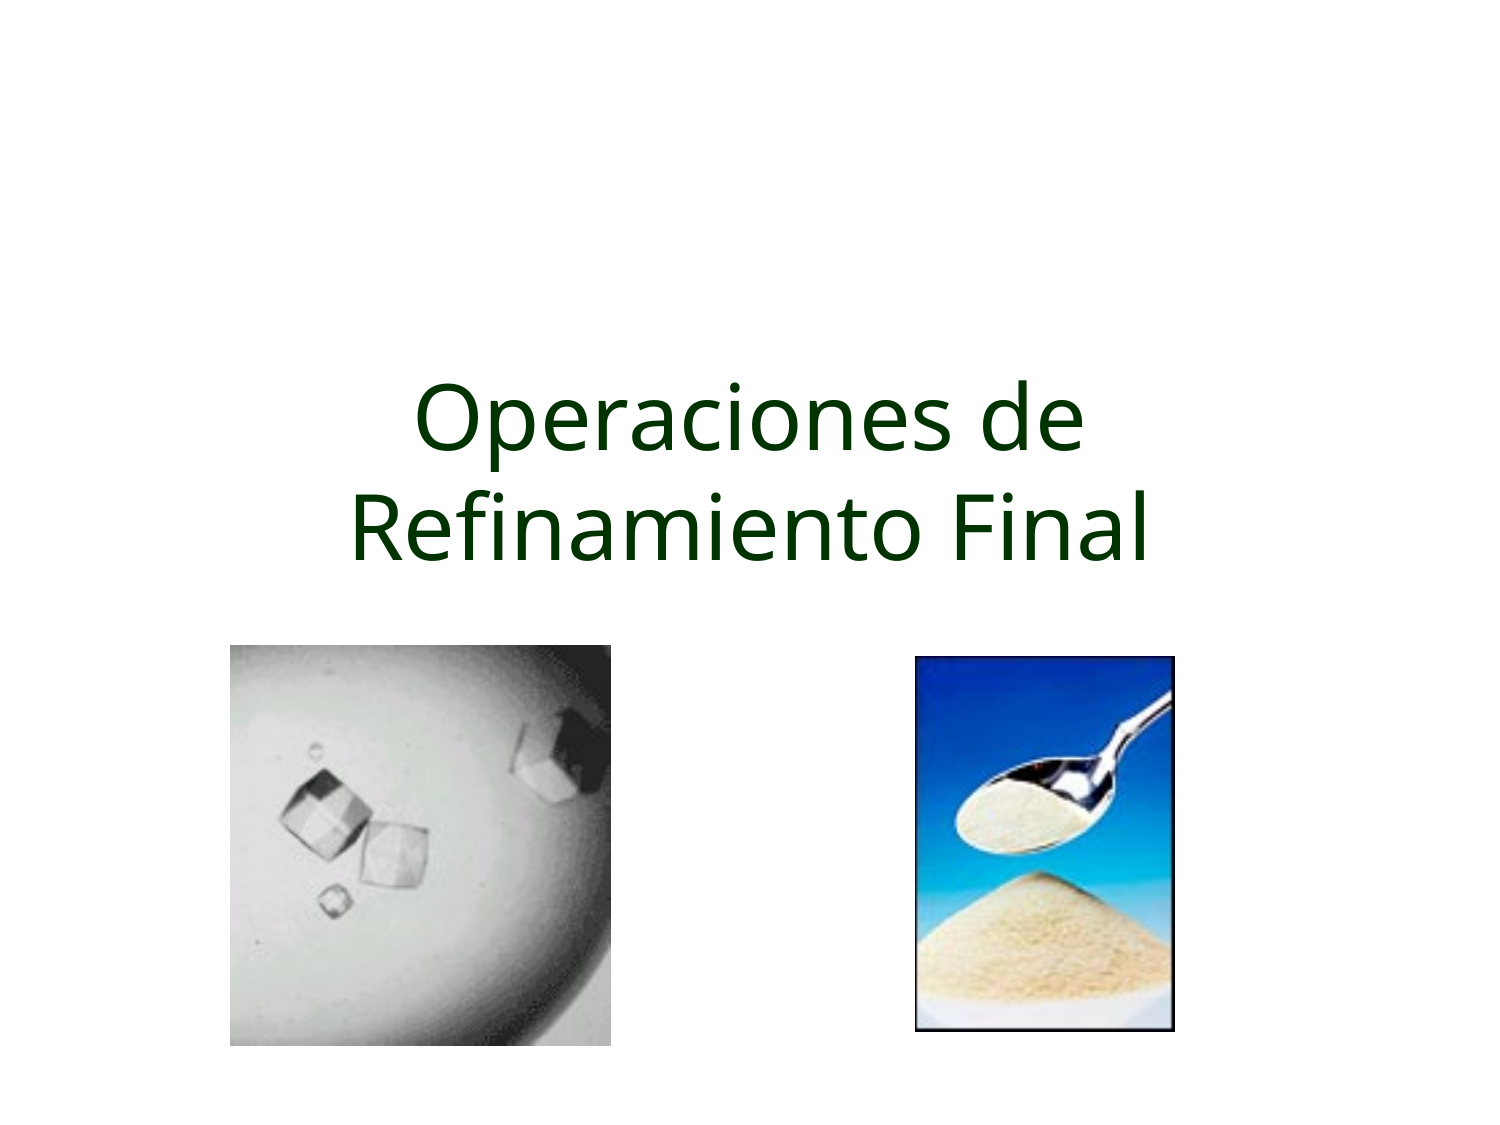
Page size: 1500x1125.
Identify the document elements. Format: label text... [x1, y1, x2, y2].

title Operaciones de Refinamiento Final [112, 374, 1388, 563]
picture [229, 645, 611, 1046]
picture [915, 656, 1176, 1033]
